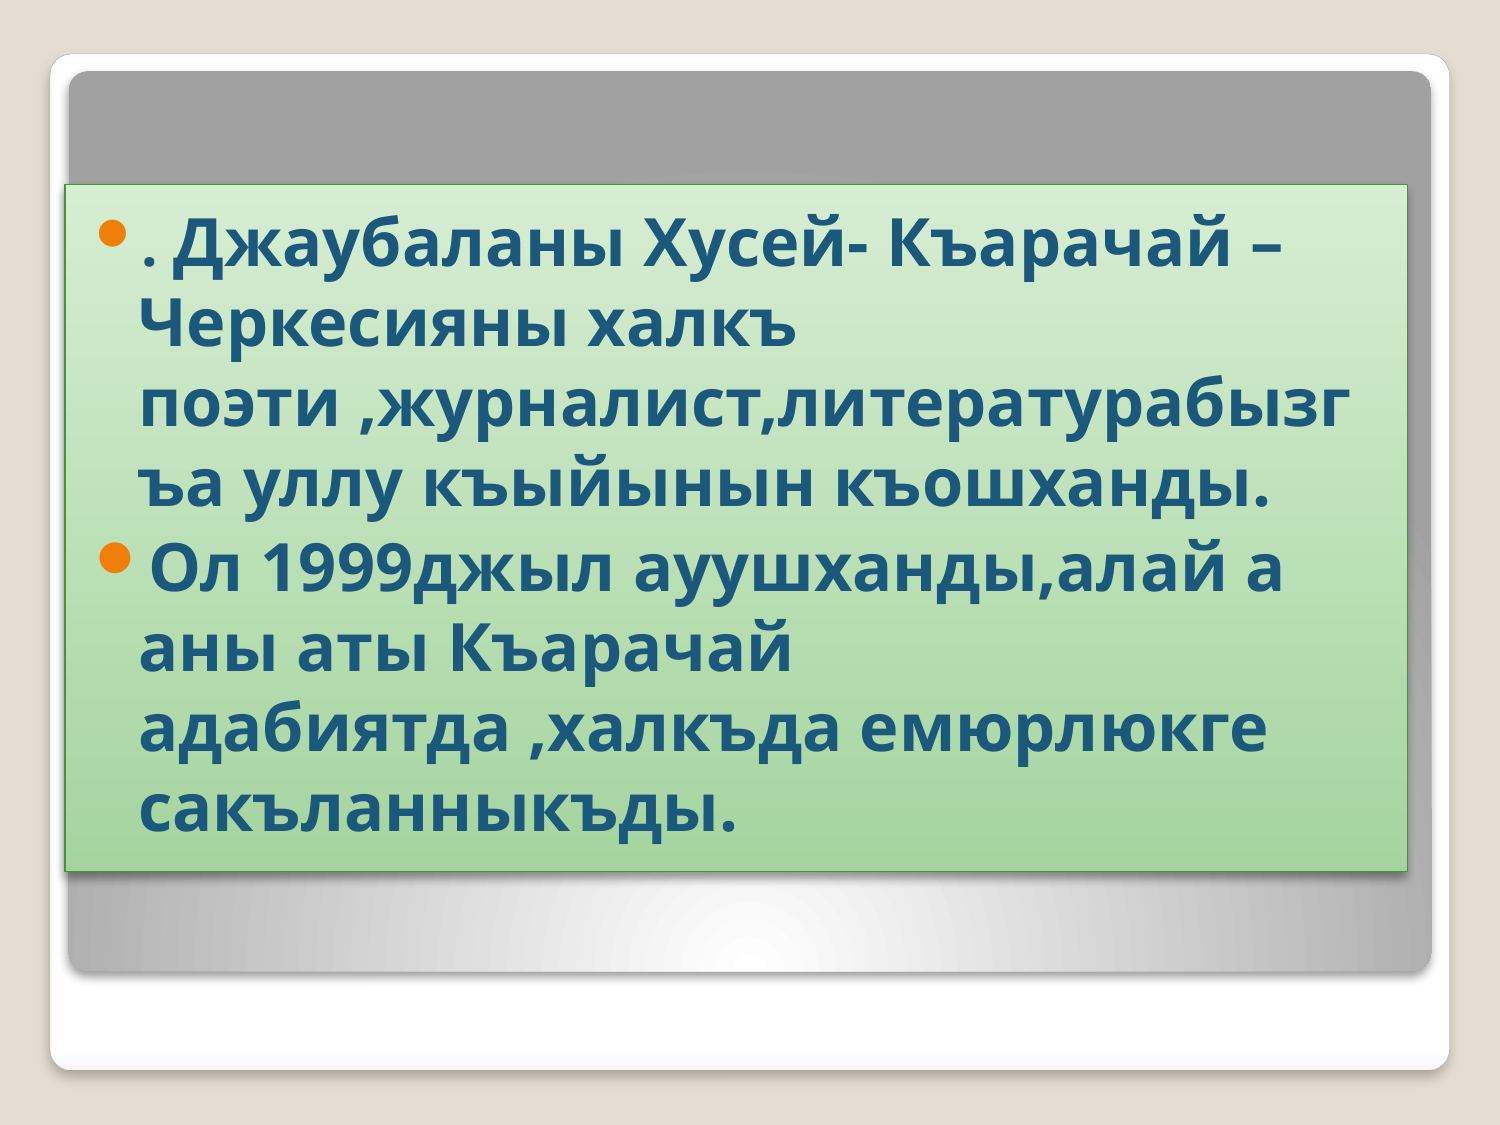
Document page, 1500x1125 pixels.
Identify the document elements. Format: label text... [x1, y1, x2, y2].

list . Джаубаланы Хусей- Къарачай –Черкесияны халкъ поэти ,журналист,литературабызгъа уллу къыйынын къошханды. Ол 1999джыл ауушханды,алай а аны аты Къарачай адабиятда ,халкъда емюрлюкге сакъланныкъды. [64, 184, 1408, 872]
